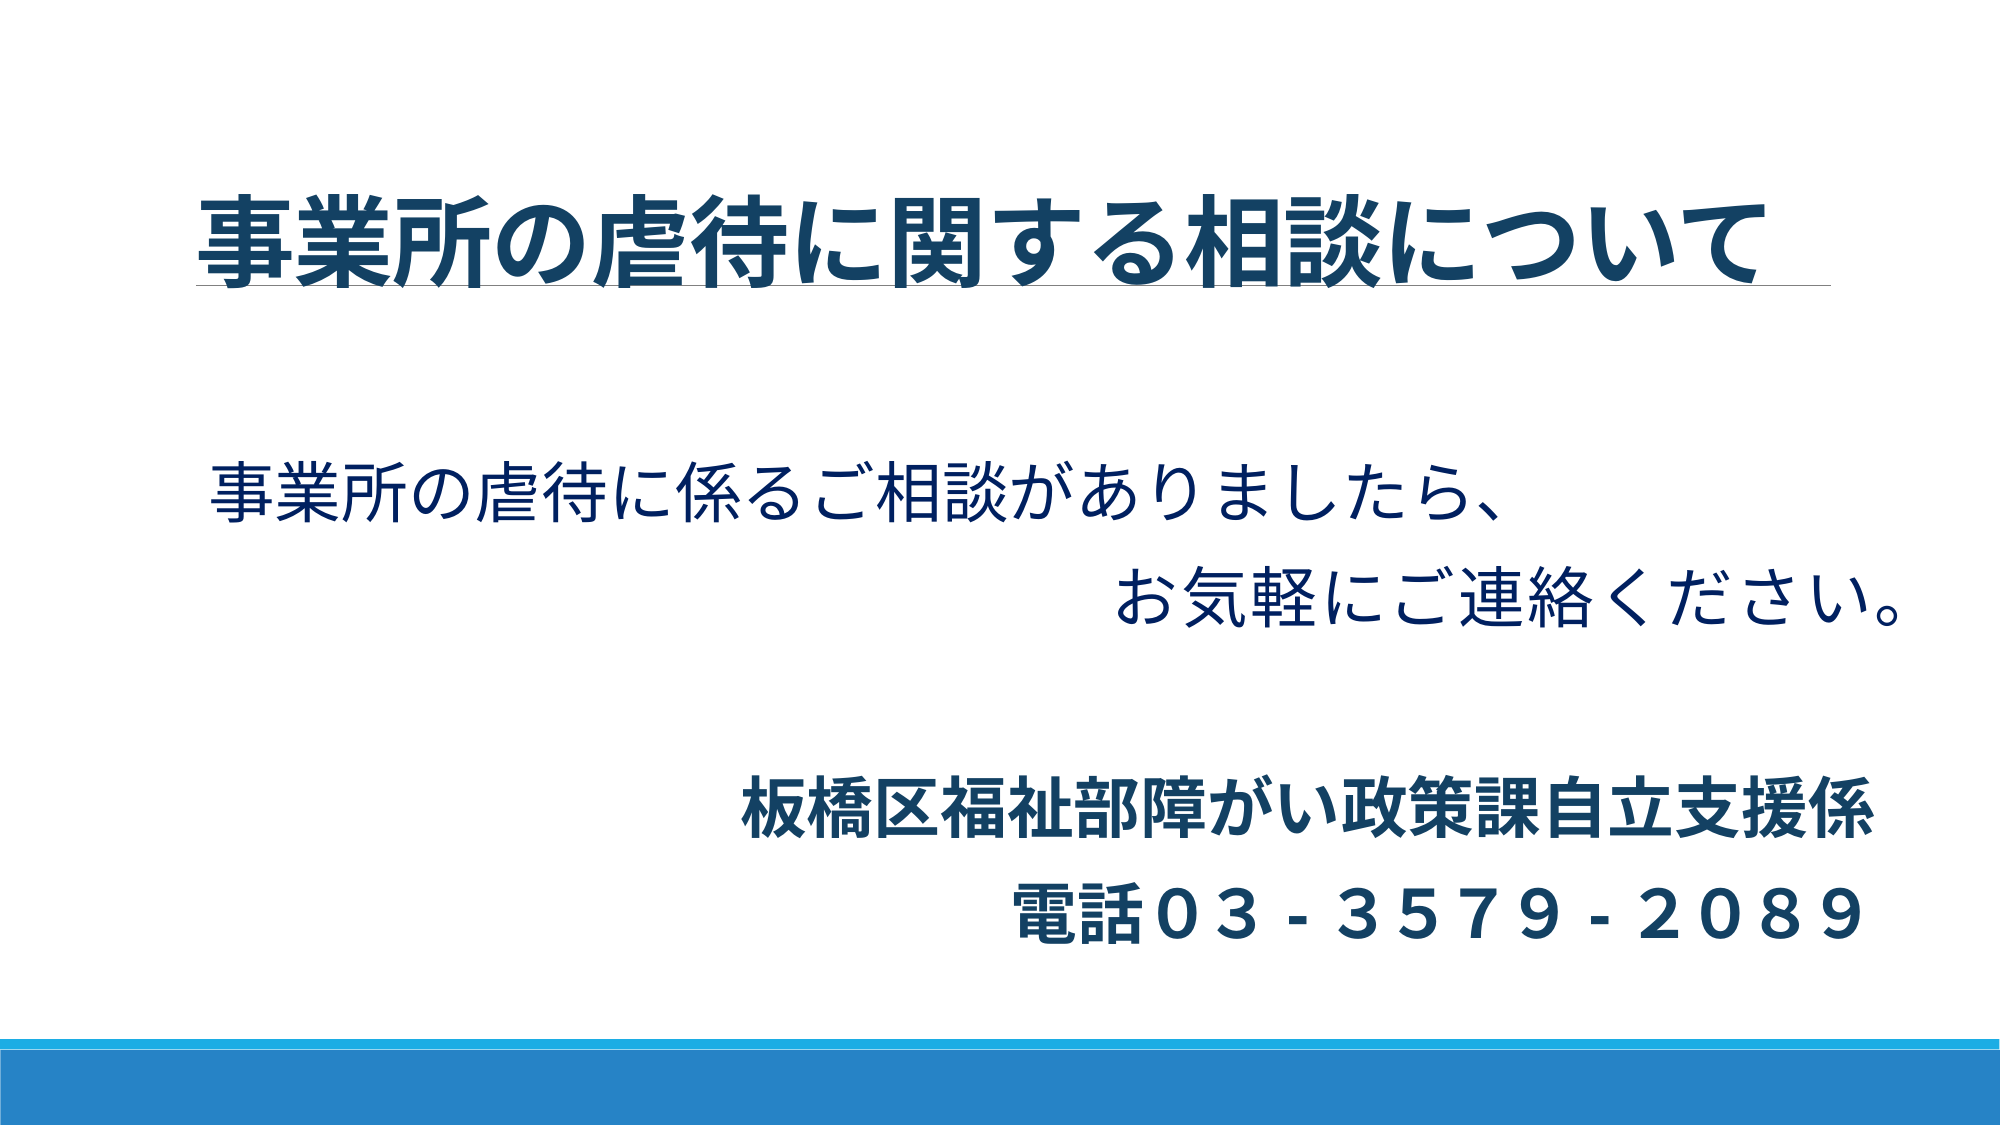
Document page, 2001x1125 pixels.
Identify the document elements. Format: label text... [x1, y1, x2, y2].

title 事業所の虐待に関する相談について [180, 69, 2000, 308]
list 事業所の虐待に係るご相談がありましたら、 お気軽にご連絡ください。 板橋区福祉部障がい政策課自立支援係 電話０３-３５７９-２０８９ [193, 443, 1875, 1125]
